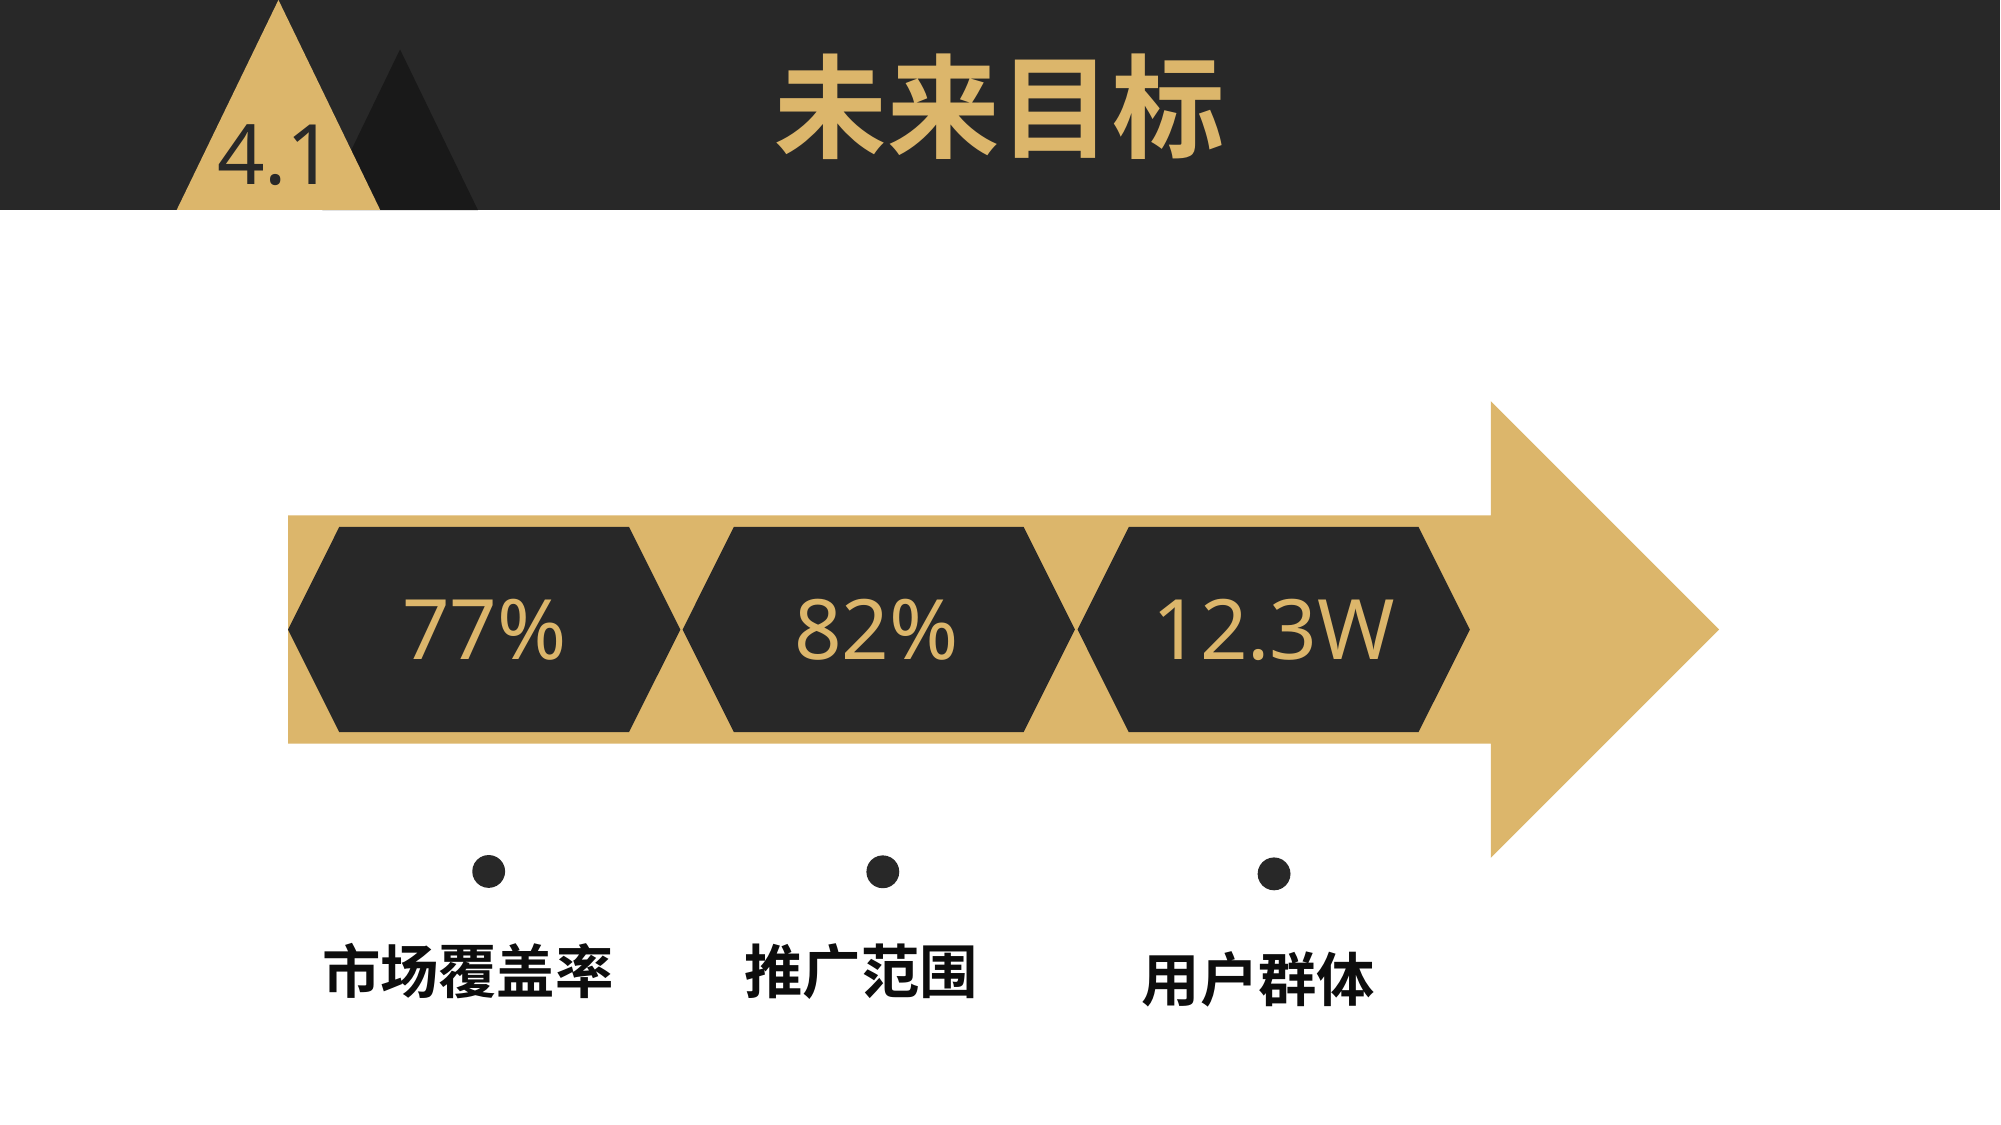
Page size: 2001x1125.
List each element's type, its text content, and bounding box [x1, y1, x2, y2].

text_box [281, 0, 2000, 211]
text_box [286, 398, 1721, 861]
text_box [865, 854, 901, 890]
text_box 用户群体 [1127, 935, 1390, 1020]
text_box [1256, 856, 1292, 892]
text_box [682, 526, 1075, 733]
text_box [232, 0, 325, 93]
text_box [1077, 526, 1470, 733]
text_box [0, 0, 276, 211]
text_box [320, 47, 480, 212]
text_box 未来目标 [760, 29, 1240, 179]
text_box 推广范围 [730, 927, 993, 1013]
text_box [175, 145, 382, 211]
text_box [287, 526, 681, 733]
text_box [471, 853, 507, 889]
text_box 4.1 [202, 93, 350, 209]
text_box 市场覆盖率 [307, 927, 629, 1013]
